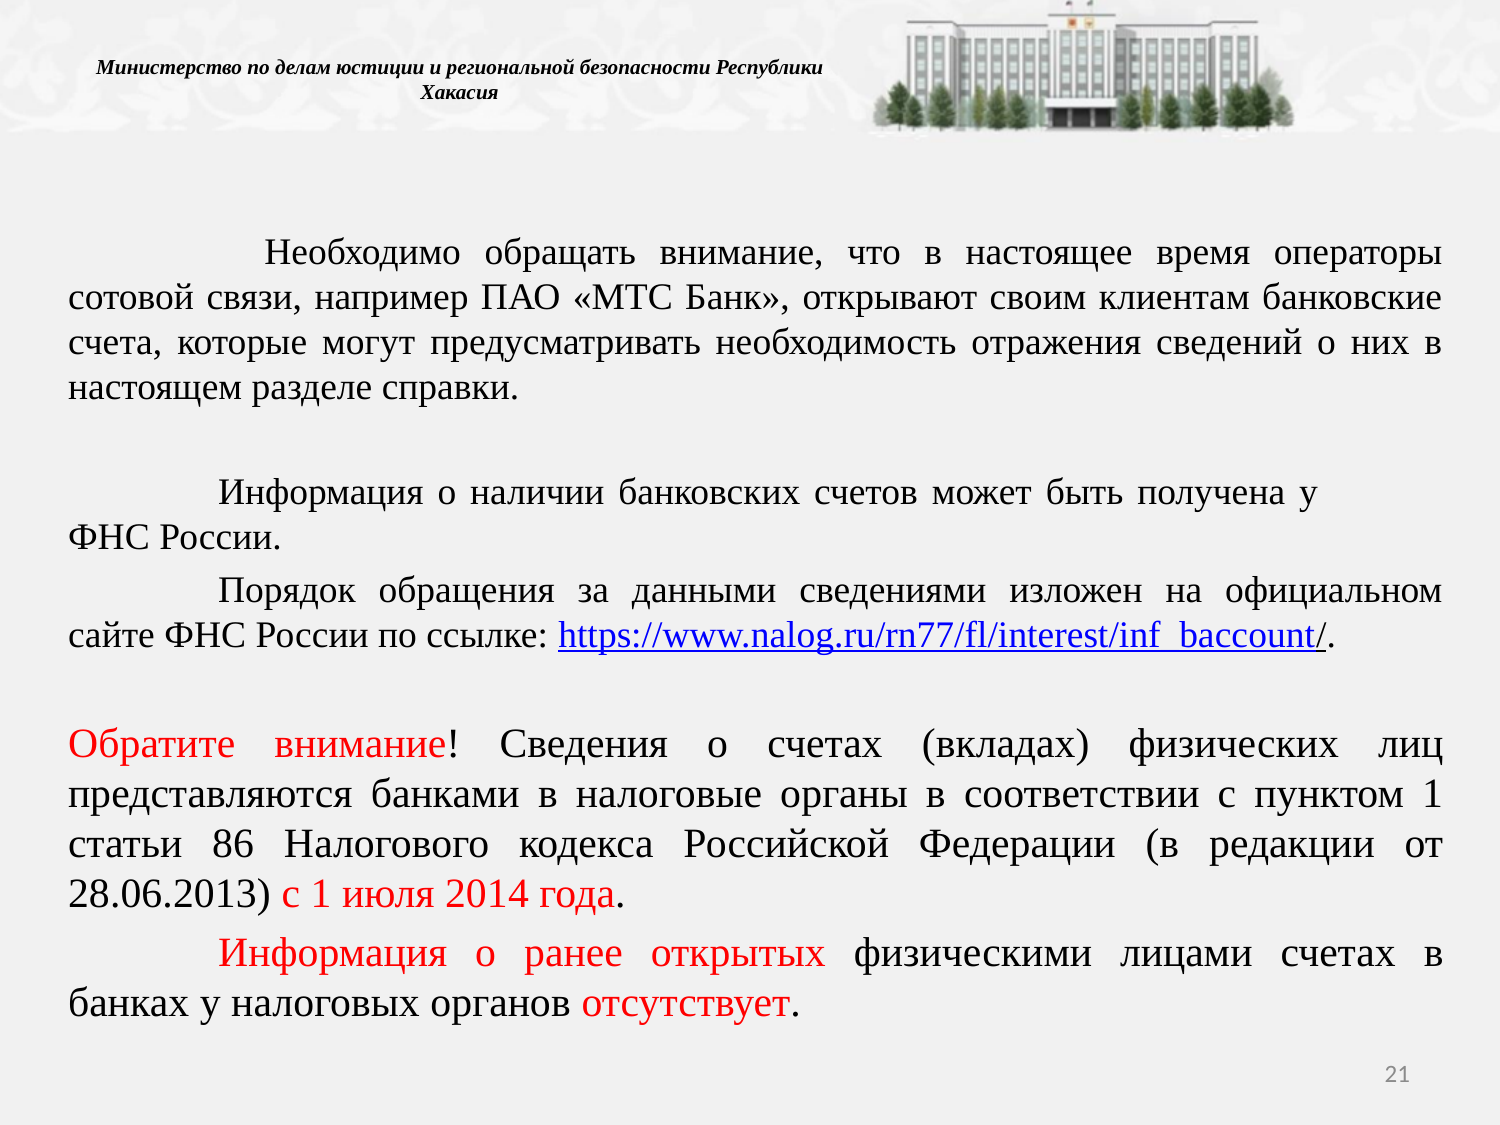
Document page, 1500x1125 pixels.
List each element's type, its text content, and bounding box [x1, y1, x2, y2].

picture [0, 0, 1500, 1125]
title Министерство по делам юстиции и региональной безопасности Республики Хакасия [75, 45, 845, 138]
list Необходимо обращать внимание, что в настоящее время операторы сотовой связи, например ПАО «МТС Банк», открывают своим клиентам банковские счета, которые могут предусматривать необходимость отражения сведений о них в настоящем разделе справки. Информация о наличии банковских счетов может быть получена у ФНС России. Порядок обращения за данными сведениями изложен на официальном сайте ФНС России по ссылке: https://www.nalog.ru/rn77/fl/interest/inf_baccount/. Обратите внимание! Сведения о счетах (вкладах) физических лиц представляются банками в налоговые органы в соответствии с пунктом 1 статьи 86 Налогового кодекса Российской Федерации (в редакции от 28.06.2013) с 1 июля 2014 года. Информация о ранее открытых физическими лицами счетах в банках у налоговых органов отсутствует. [53, 172, 1459, 1071]
slide_number 21 [1074, 1042, 1425, 1103]
